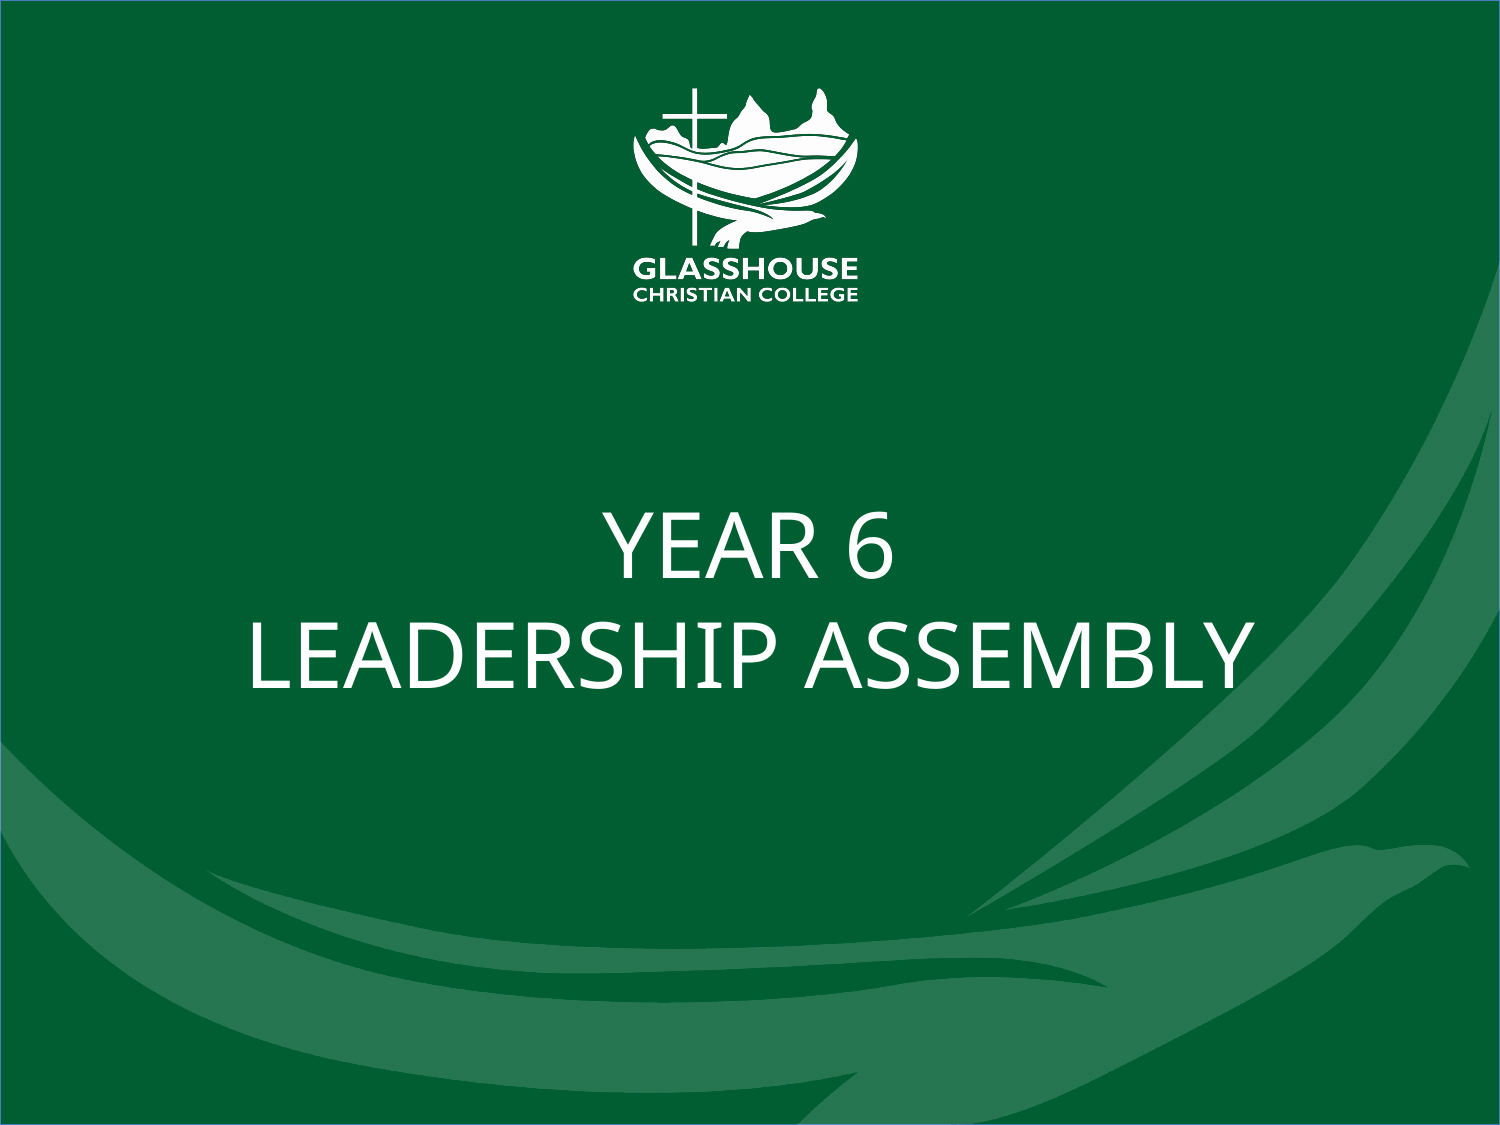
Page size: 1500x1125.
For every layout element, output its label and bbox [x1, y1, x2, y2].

picture [0, 80, 1500, 1125]
text_box [0, 0, 1500, 257]
